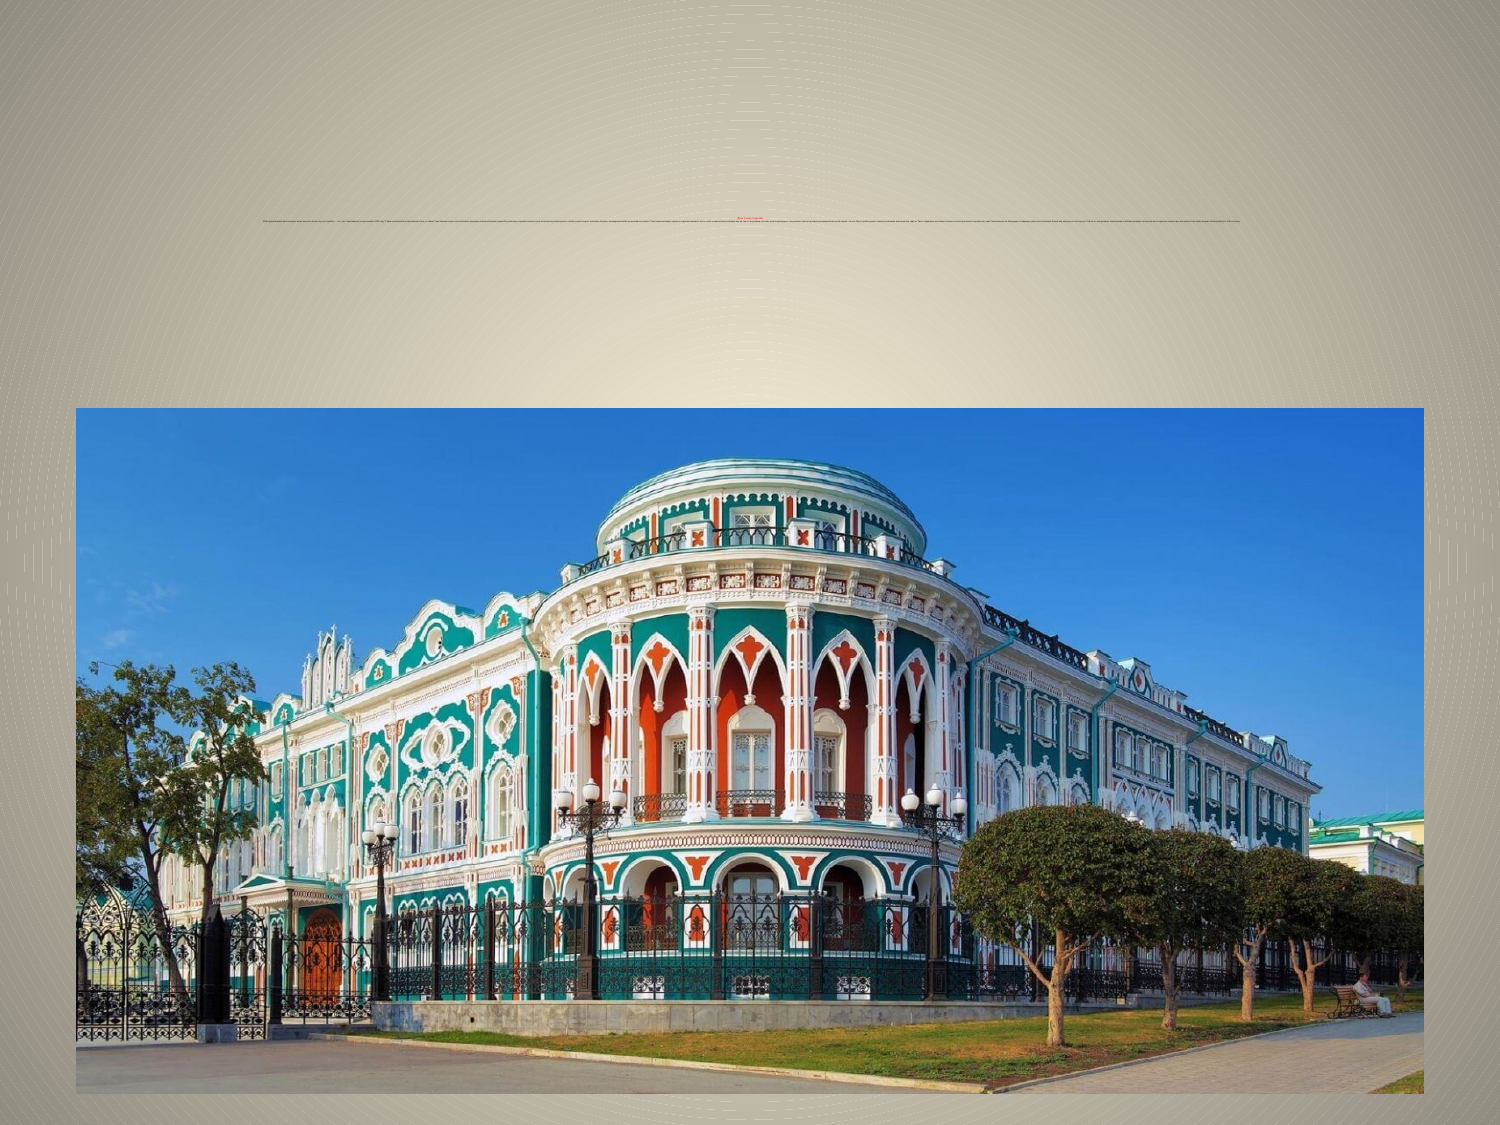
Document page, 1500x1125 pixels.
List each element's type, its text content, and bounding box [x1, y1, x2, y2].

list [76, 408, 1424, 1095]
title Дом Севастьянова Ещё один памятник архитектуры, мимо которого нельзя просто пройти, — это дом Севастьянова, построенный в 1866 году. Глядя на масштабы и изысканный стиль, особняк Севастьянова скорее хочется назвать дворцом, нежели обычным домом. В архитектуре здания сплелись сразу несколько архитектурных стилей, среди которых эклектика, барокко, неомавританский и даже немного готики. Столь примечательное здание в советское время не могло стать техническим училищем или же чем-то подобным, поэтому долгое время здесь заседали местные представители коммунистической партии, а после Перестройки здание сдавали различным конторам под офисы. Такое обращение негативно сказалось на исторической сохранности дома Севастьянова, но благодаря реставрации удалось восстановить былой вид интерьера и экстерьера. Сейчас по внутренним помещениям особняка проводят экскурсии, на которых вы сможете воочию увидеть как жили дворяне в Екатеринбурге 150 лет назад. [75, 208, 1425, 233]
